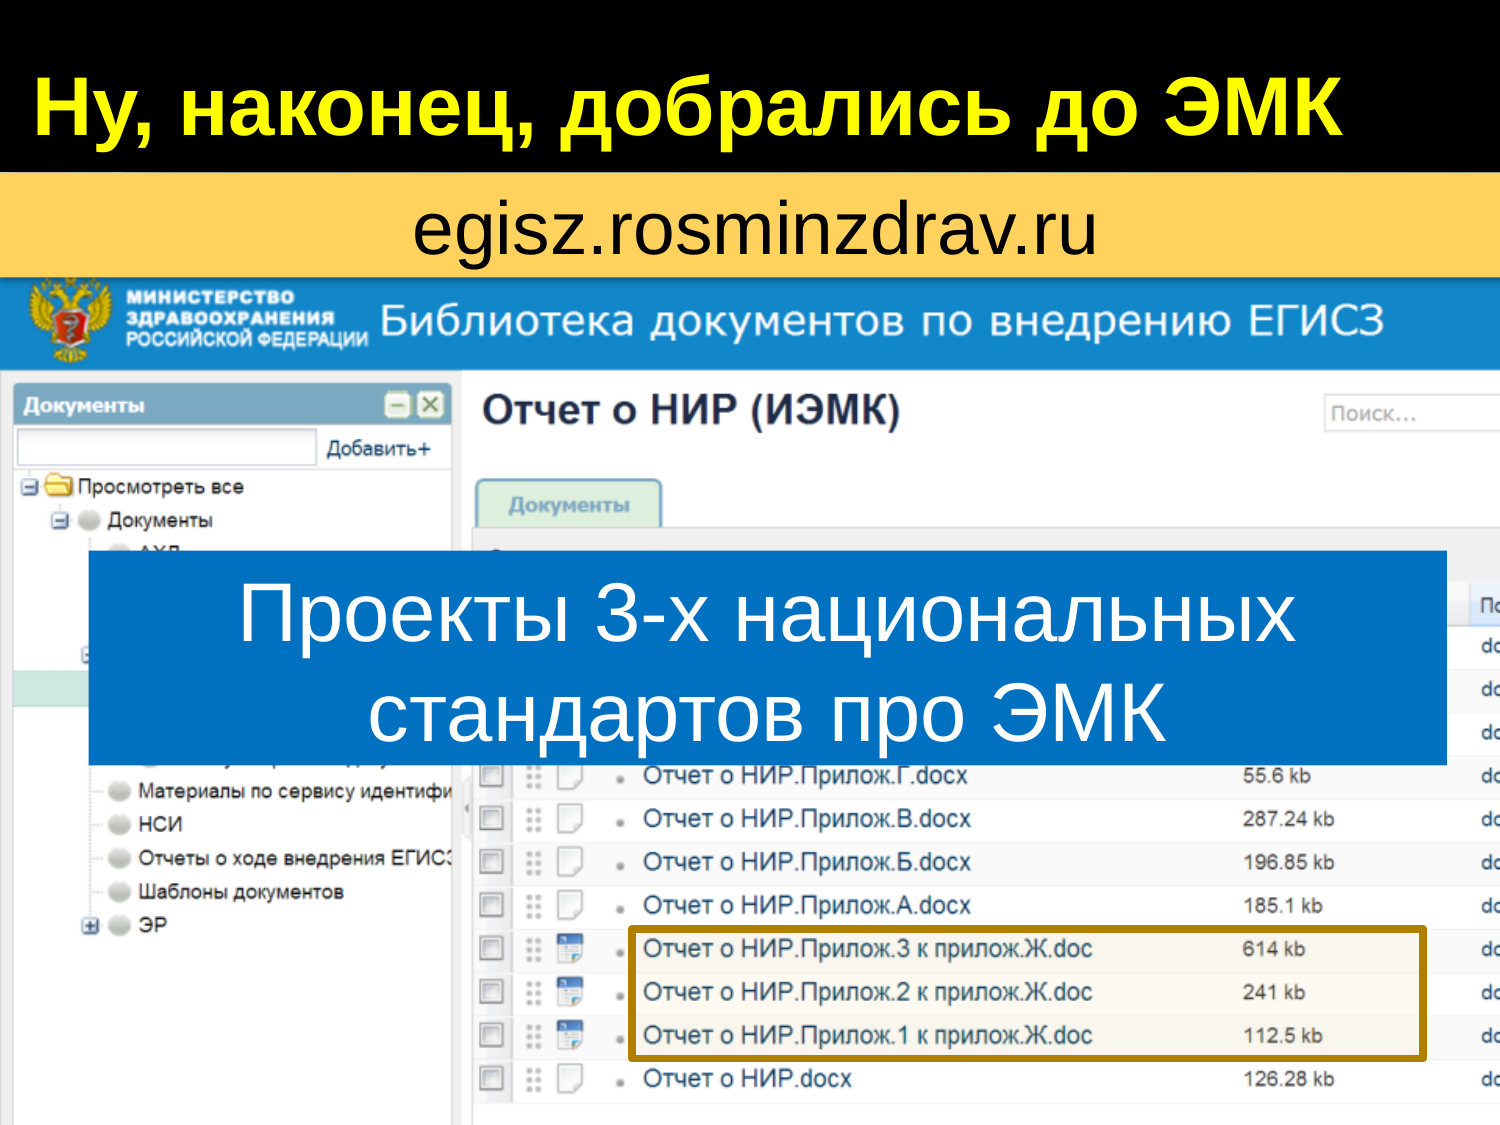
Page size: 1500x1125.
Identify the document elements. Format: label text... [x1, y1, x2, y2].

text_box Ну, наконец, добрались до ЭМК [17, 44, 1459, 160]
picture [0, 172, 1500, 1125]
